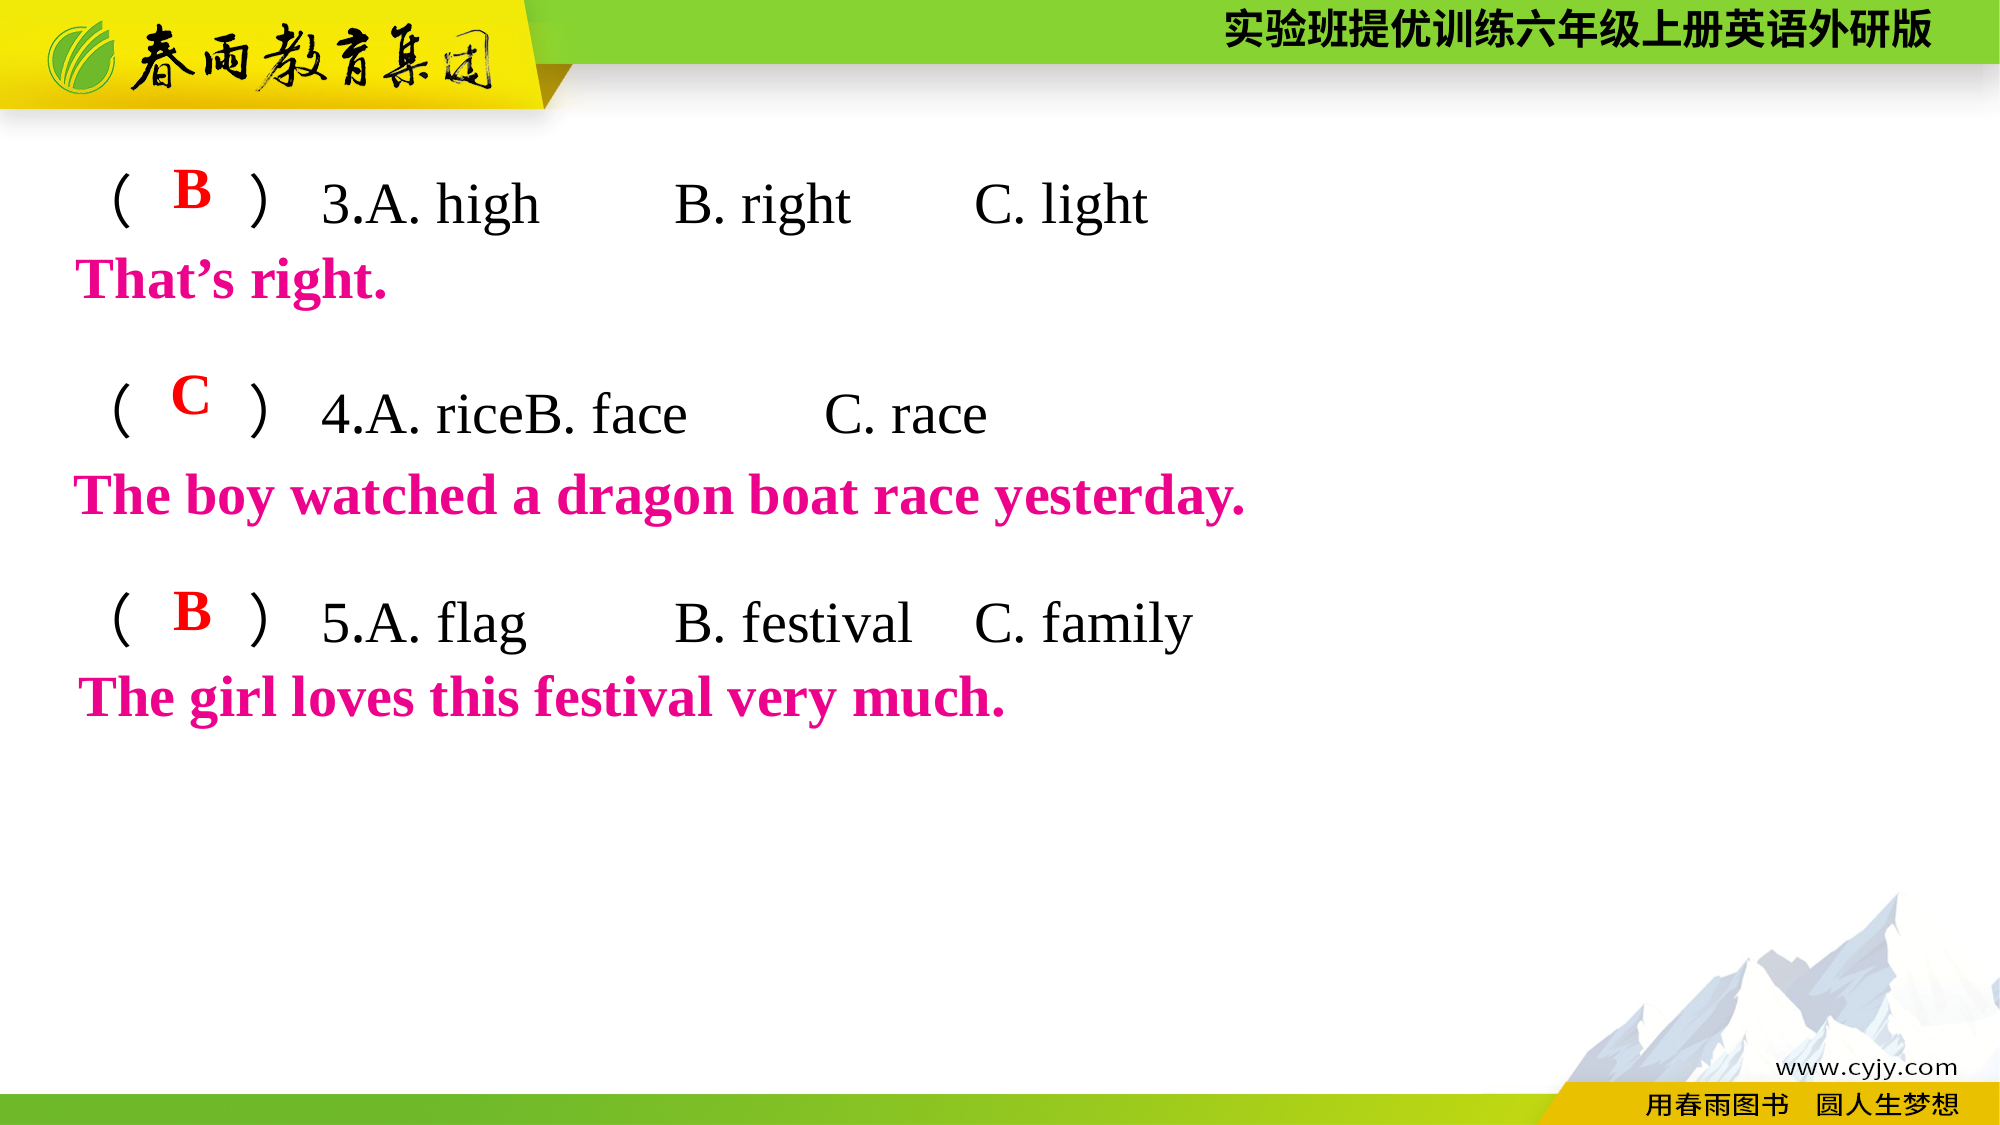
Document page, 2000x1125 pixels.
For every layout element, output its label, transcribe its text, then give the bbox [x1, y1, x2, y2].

text_box That’s right. [61, 233, 403, 318]
text_box The girl loves this festival very much. [63, 650, 1022, 736]
list （ ）3.A. high B. right C. light （ ）4.A. rice B. face C. race （ ）5.A. flag B. festival C. family [59, 122, 1944, 668]
text_box B [158, 564, 228, 650]
text_box B [158, 143, 228, 228]
text_box The boy watched a dragon boat race yesterday. [59, 448, 1307, 534]
text_box C [155, 348, 227, 434]
picture [0, 0, 2000, 1125]
